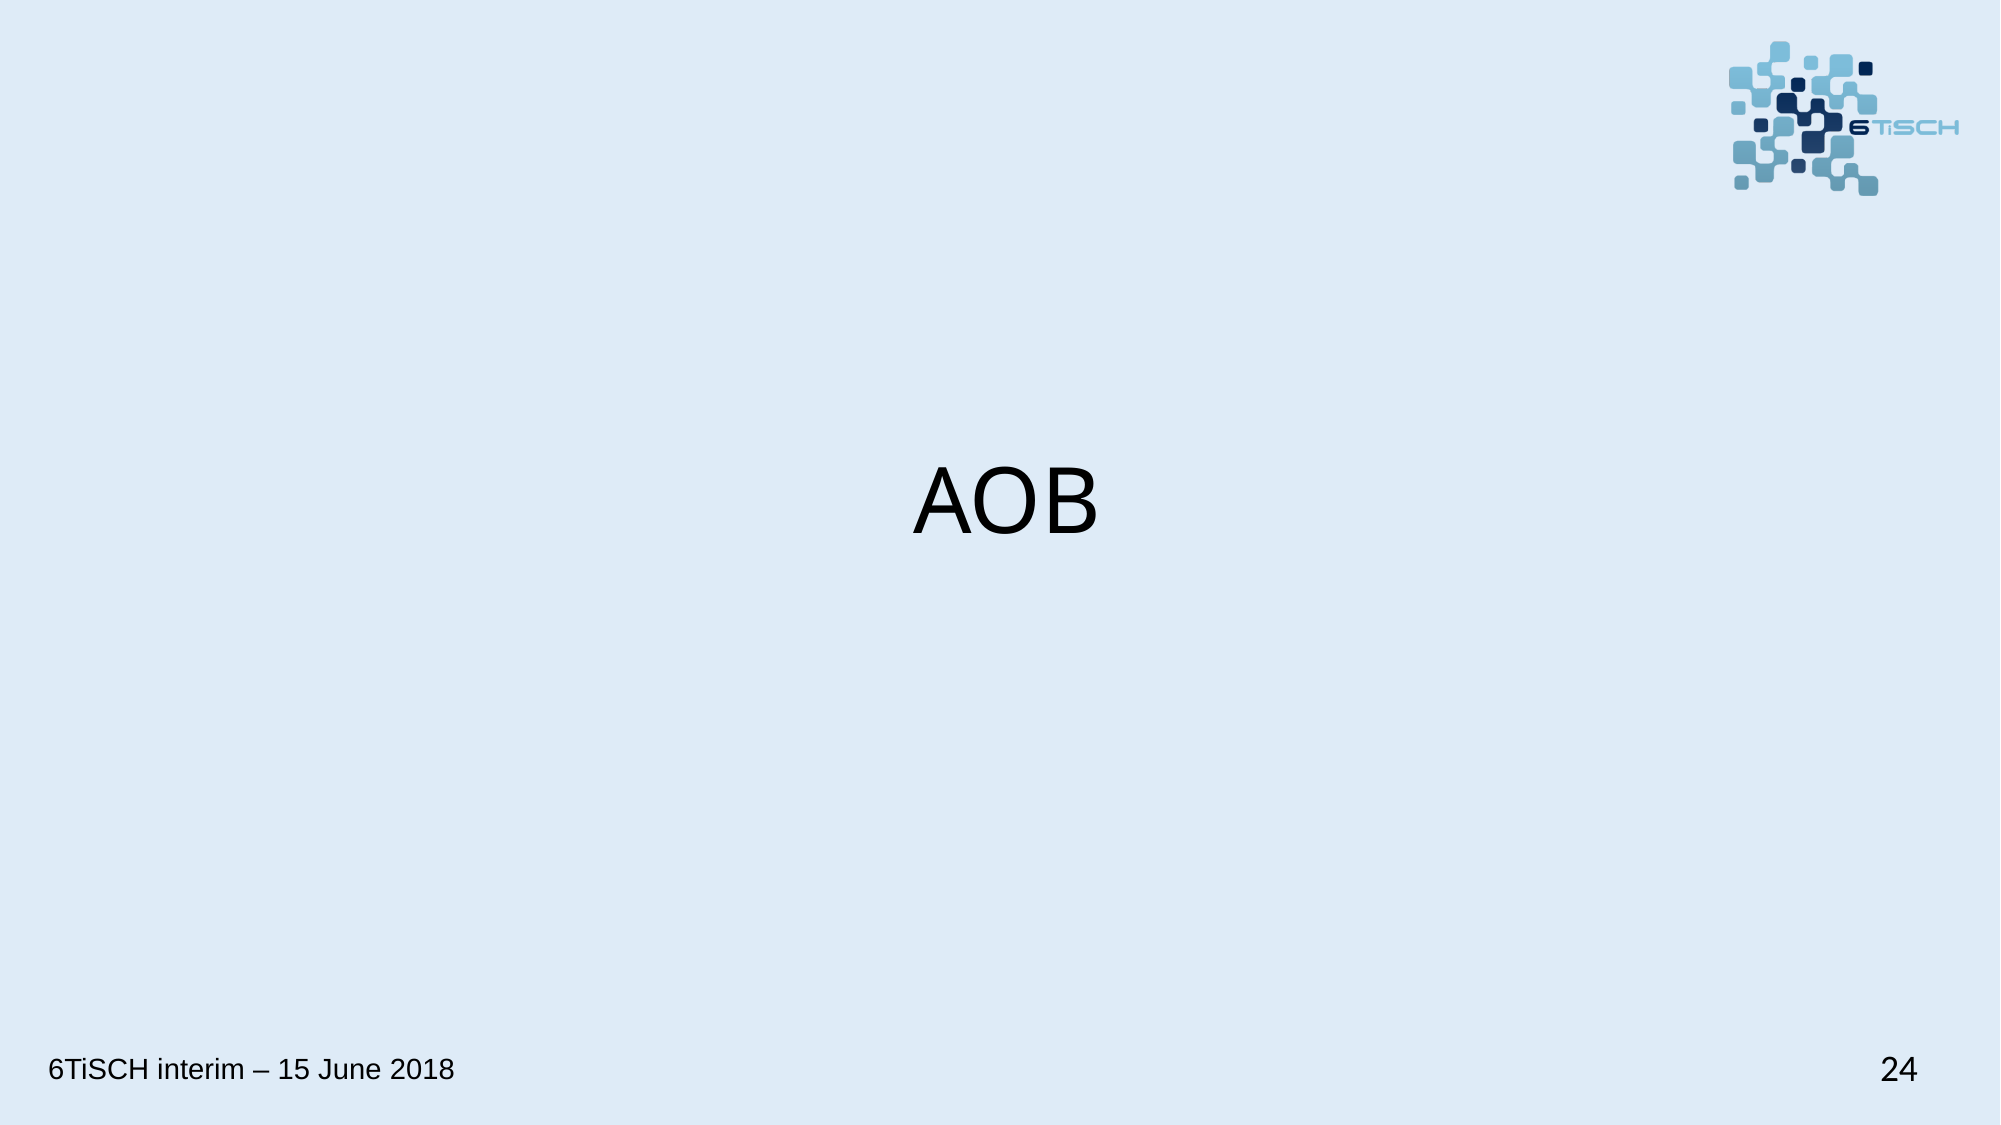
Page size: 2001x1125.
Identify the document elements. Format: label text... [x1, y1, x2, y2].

slide_number 24 [1482, 1036, 1933, 1097]
title AOB [144, 394, 1870, 613]
picture [1725, 37, 1963, 200]
